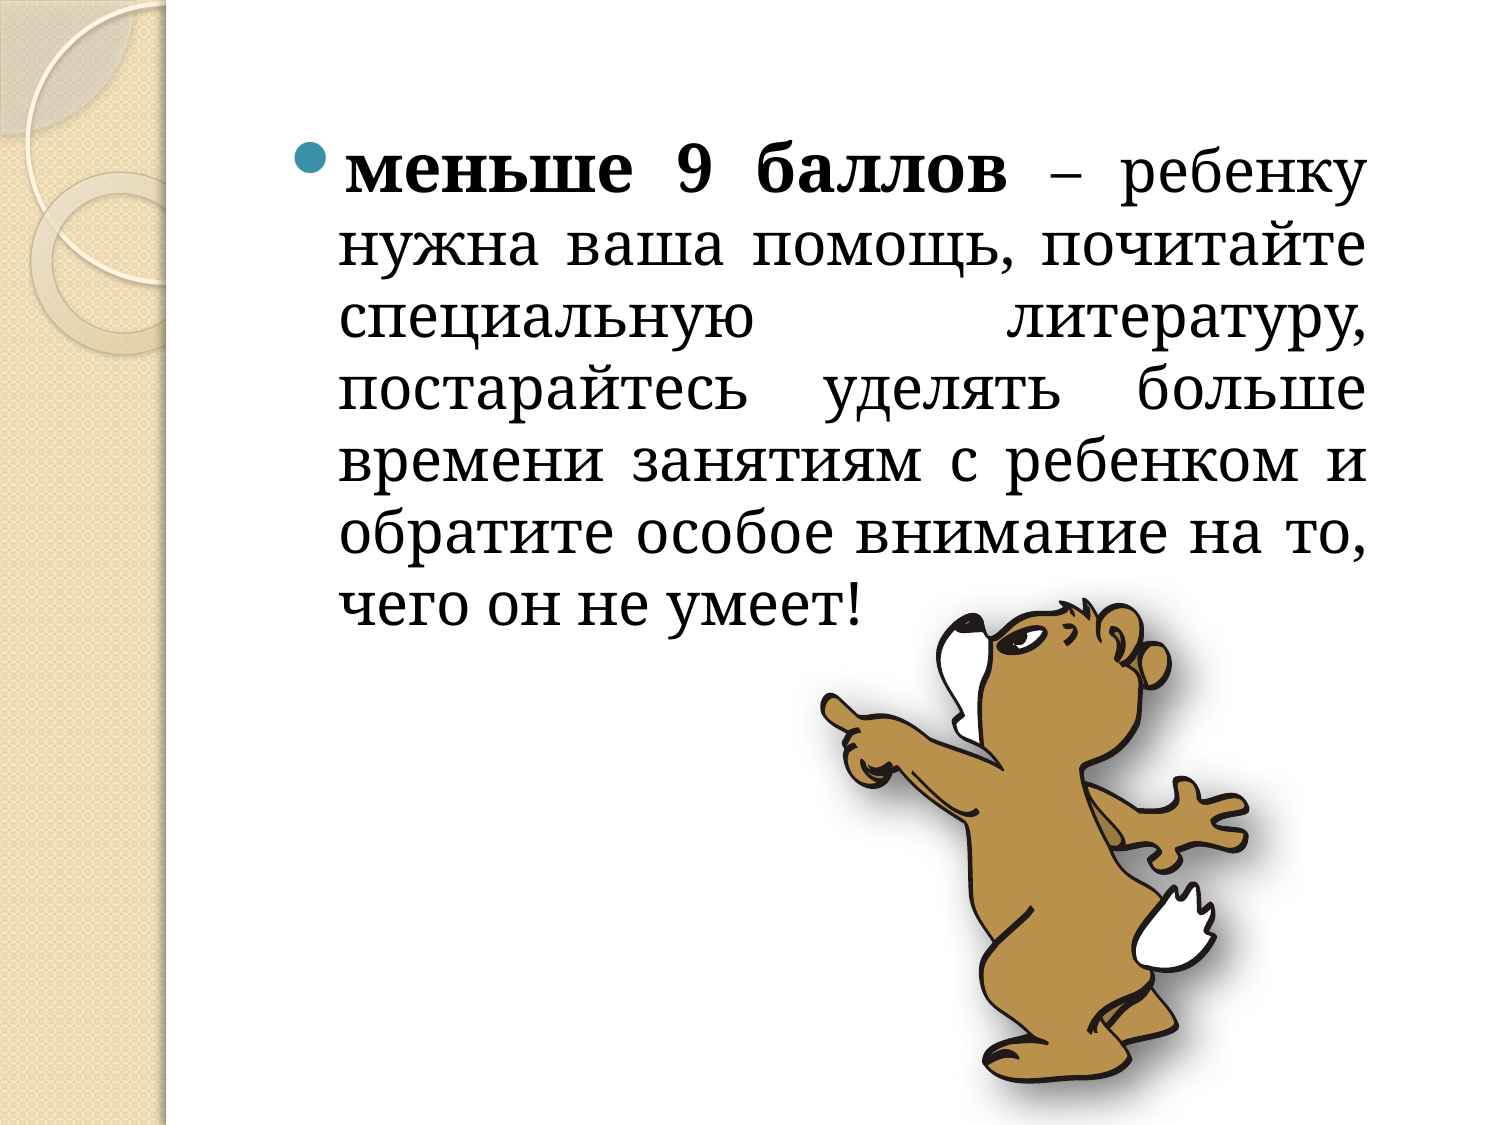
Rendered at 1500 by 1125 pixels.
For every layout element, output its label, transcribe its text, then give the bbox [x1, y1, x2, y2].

picture [820, 597, 1250, 1084]
list меньше 9 баллов – ребенку нужна ваша помощь, почитайте специальную литературу, постарайтесь уделять больше времени занятиям с ребенком и обратите особое внимание на то, чего он не умеет! [269, 117, 1383, 704]
